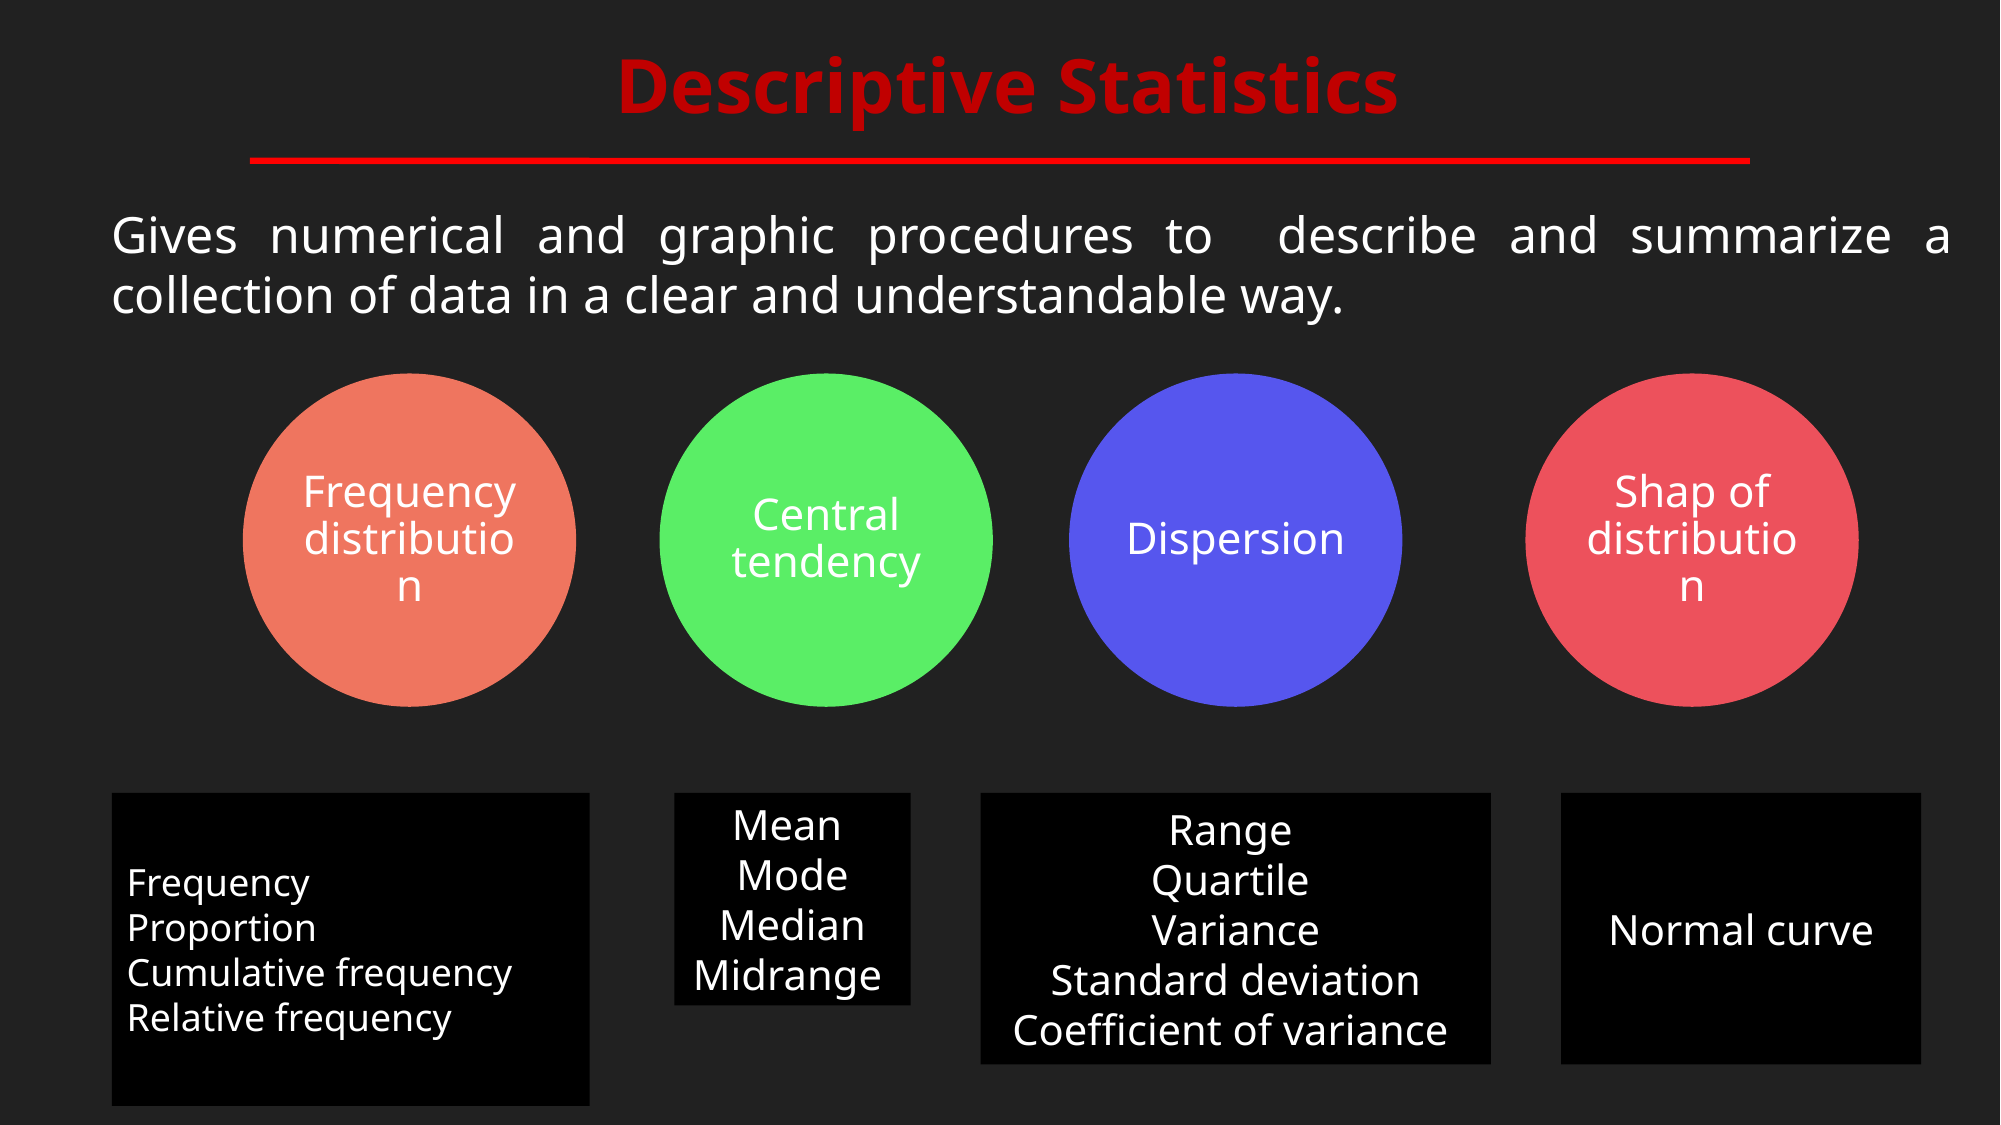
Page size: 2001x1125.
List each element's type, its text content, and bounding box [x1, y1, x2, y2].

text_box Range Quartile Variance Standard deviation Coefficient of variance [979, 792, 1492, 1066]
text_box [111, 373, 1875, 707]
text_box Frequency Proportion Cumulative frequency Relative frequency [111, 791, 591, 1107]
text_box Gives numerical and graphic procedures to describe and summarize a collection of data in a clear and understandable way. [96, 196, 1968, 331]
text_box Normal curve [1560, 792, 1922, 1066]
text_box Descriptive Statistics [326, 30, 1709, 136]
text_box Mean Mode Median Midrange [673, 791, 912, 1007]
